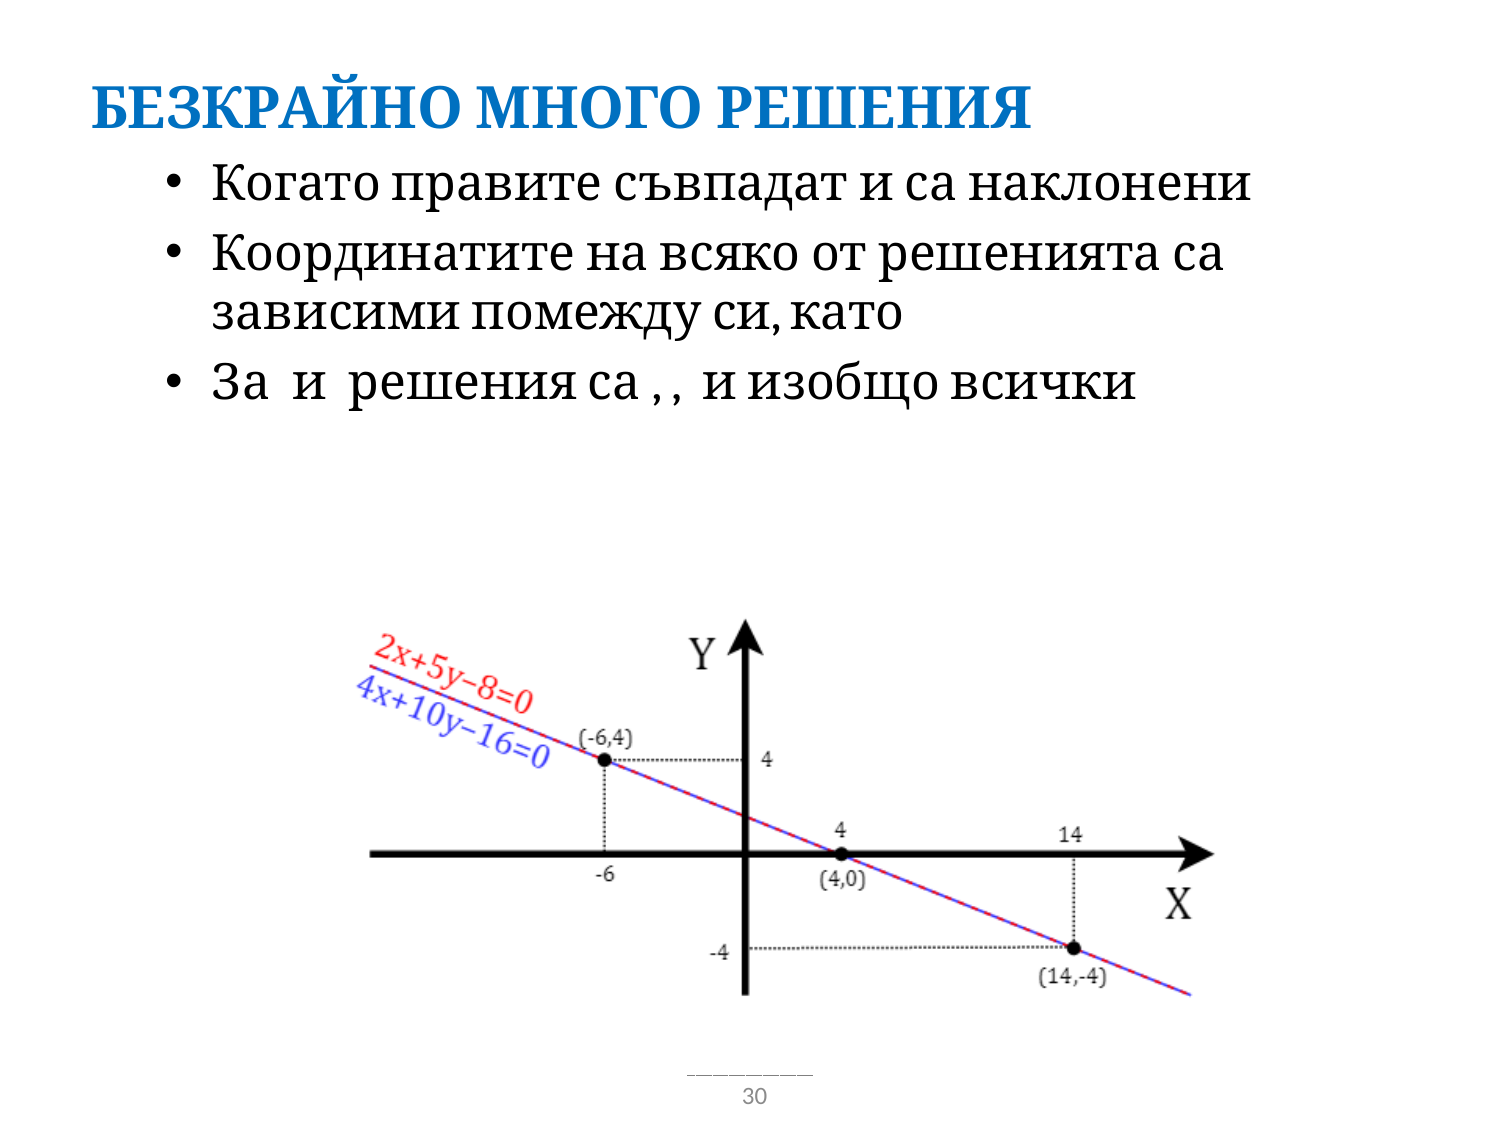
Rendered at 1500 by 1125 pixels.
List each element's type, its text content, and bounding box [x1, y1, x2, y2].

slide_number 30 [579, 1065, 930, 1125]
picture [315, 599, 1238, 1018]
